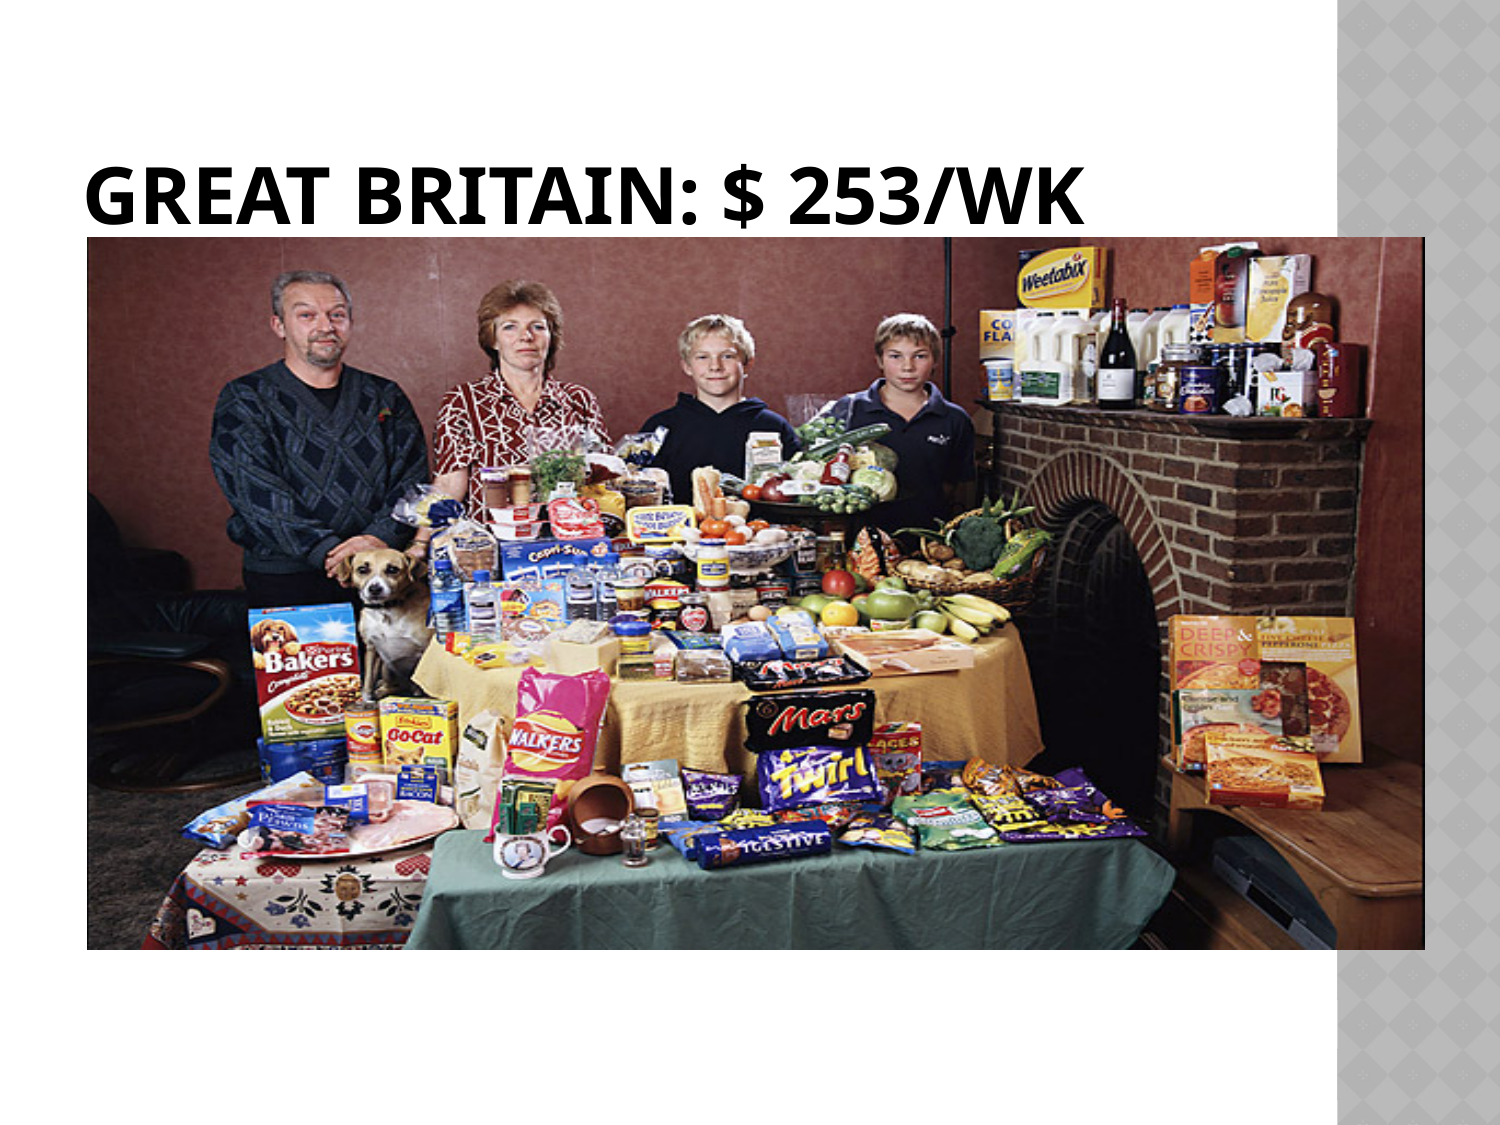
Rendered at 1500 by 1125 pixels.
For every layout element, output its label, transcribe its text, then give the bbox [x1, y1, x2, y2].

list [87, 237, 1426, 950]
title Great Britain: $ 253/wk [75, 52, 1263, 240]
